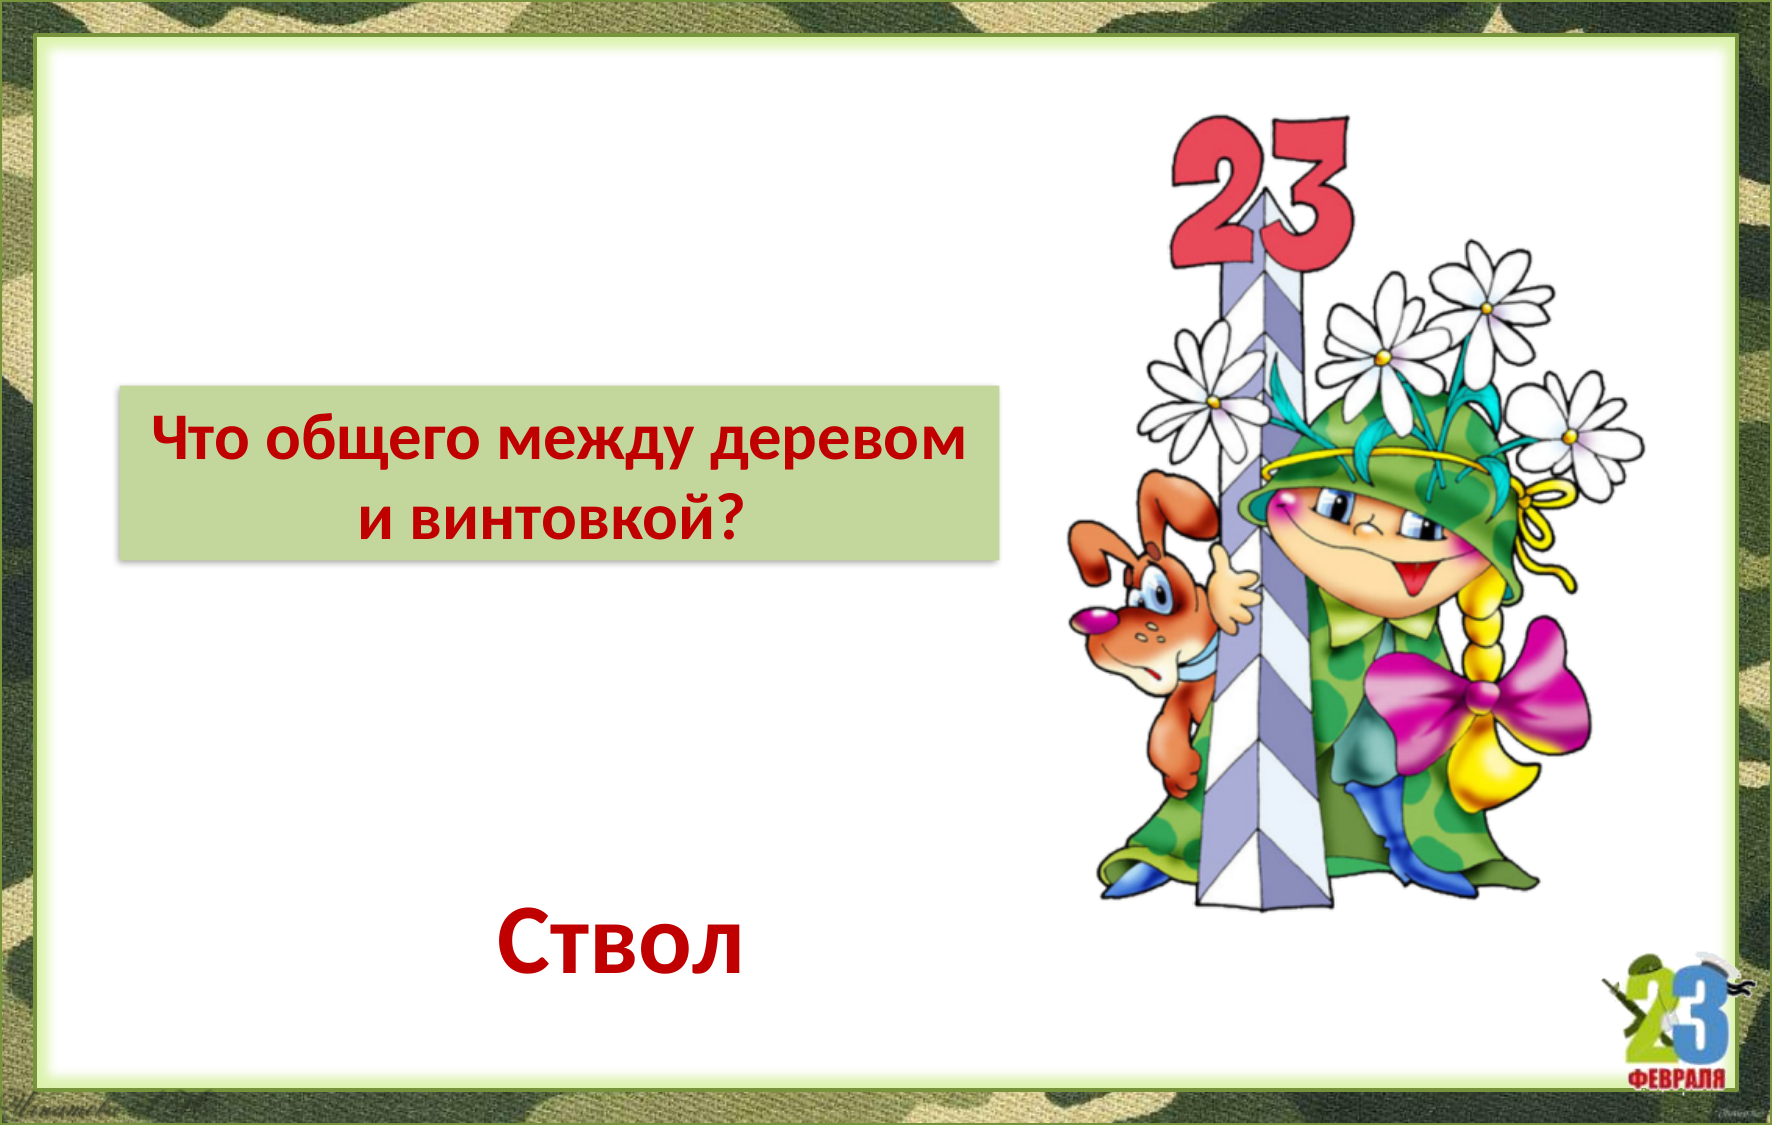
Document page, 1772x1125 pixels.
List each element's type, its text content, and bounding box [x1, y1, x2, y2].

picture [2, 2, 1772, 1123]
text_box Ствол [160, 865, 1082, 1001]
text_box Что общего между деревом и винтовкой? [119, 385, 1000, 561]
